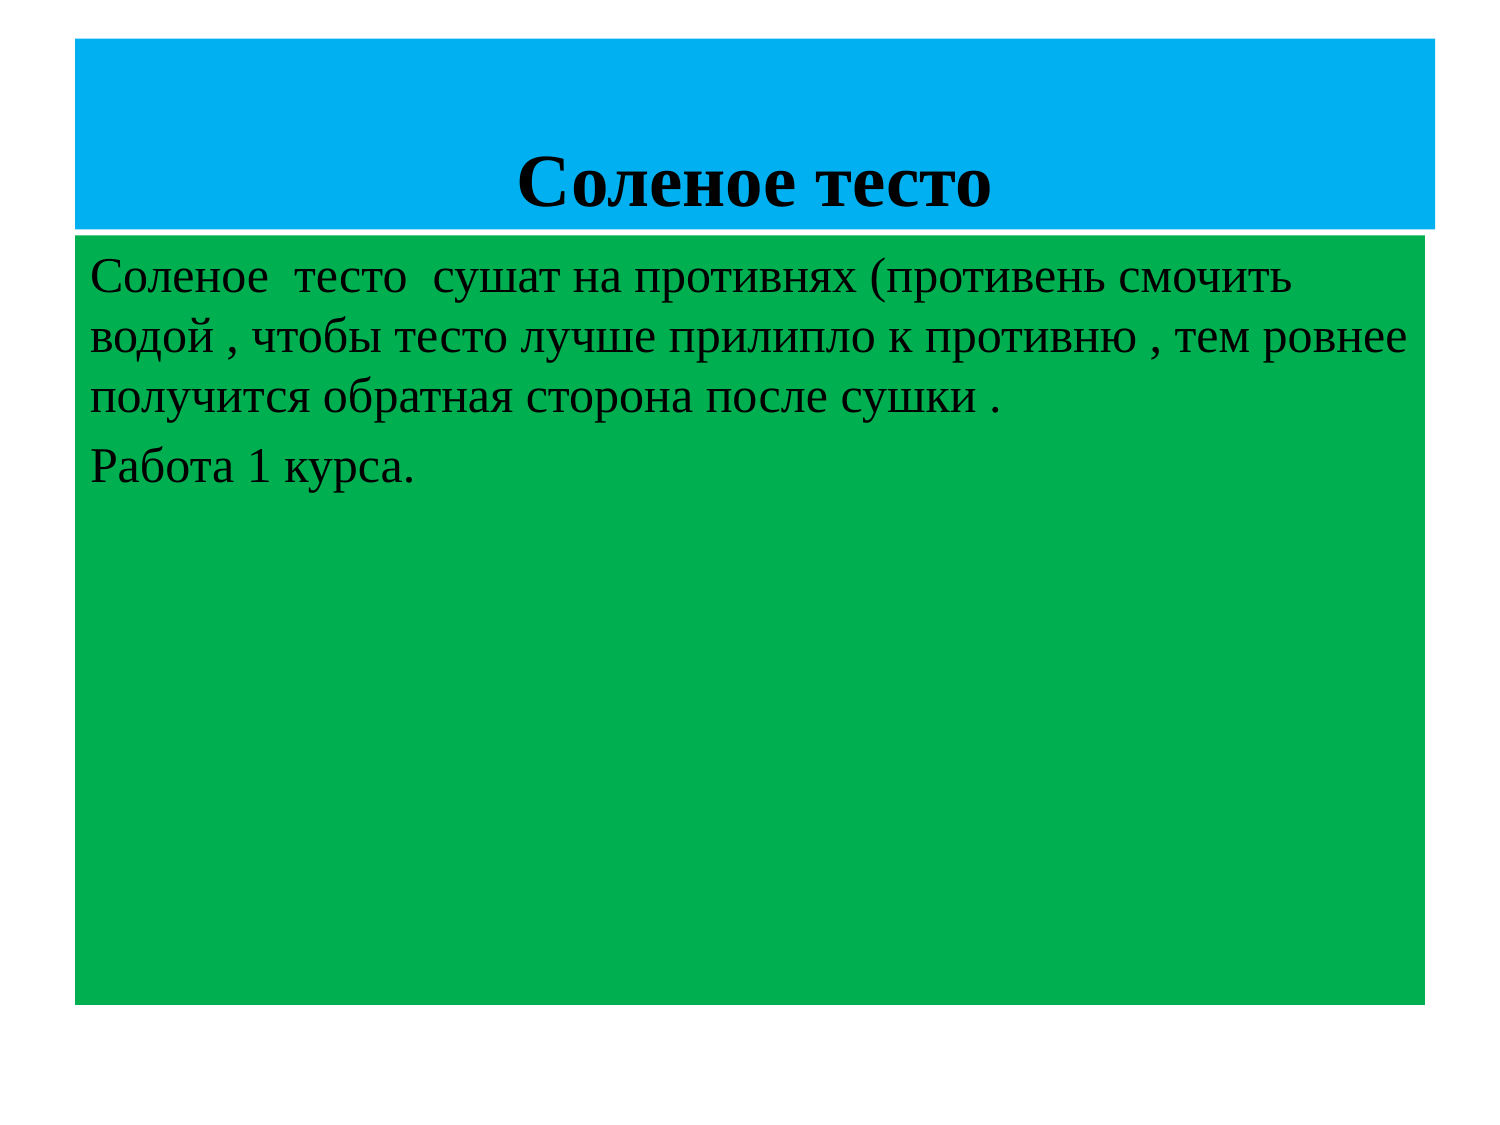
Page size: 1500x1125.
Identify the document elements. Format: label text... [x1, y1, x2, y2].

title Соленое тесто [75, 38, 1436, 230]
list Соленое тесто сушат на противнях (противень смочить водой , чтобы тесто лучше прилипло к противню , тем ровнее получится обратная сторона после сушки . Работа 1 курса. [75, 235, 1425, 1005]
